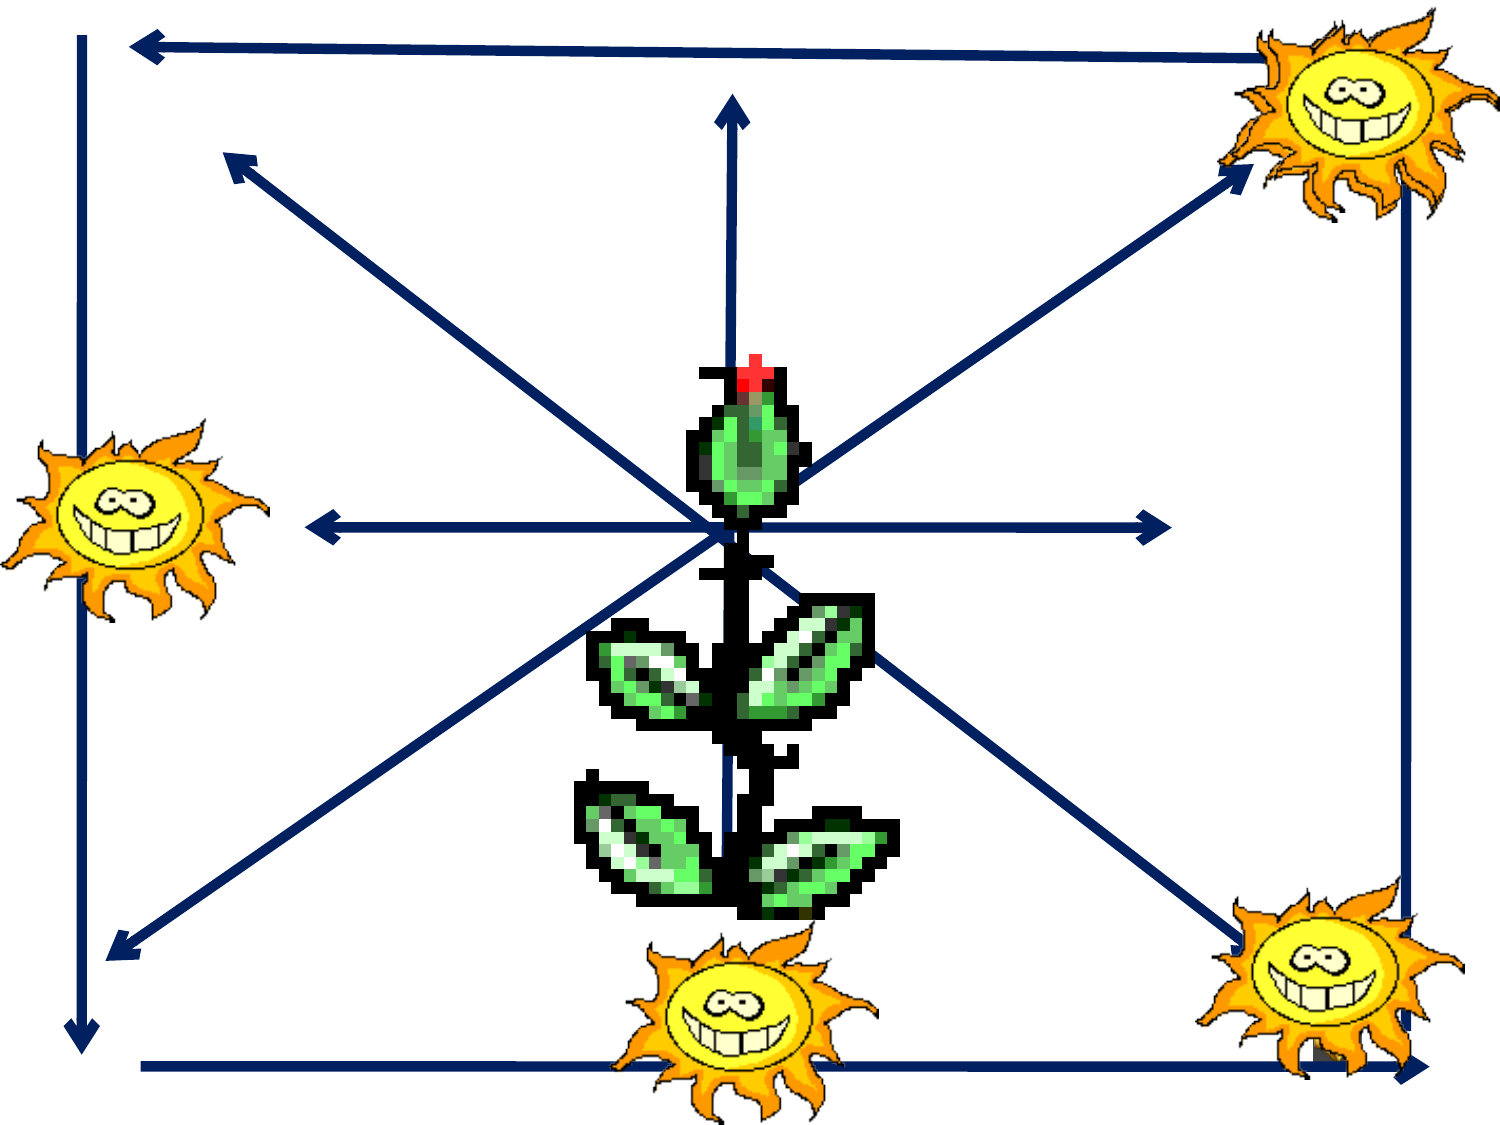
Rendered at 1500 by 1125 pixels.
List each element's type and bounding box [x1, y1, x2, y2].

picture [1195, 866, 1466, 1081]
picture [1217, 0, 1500, 223]
picture [573, 292, 938, 1125]
text_box [81, 34, 1430, 1067]
picture [0, 409, 270, 624]
